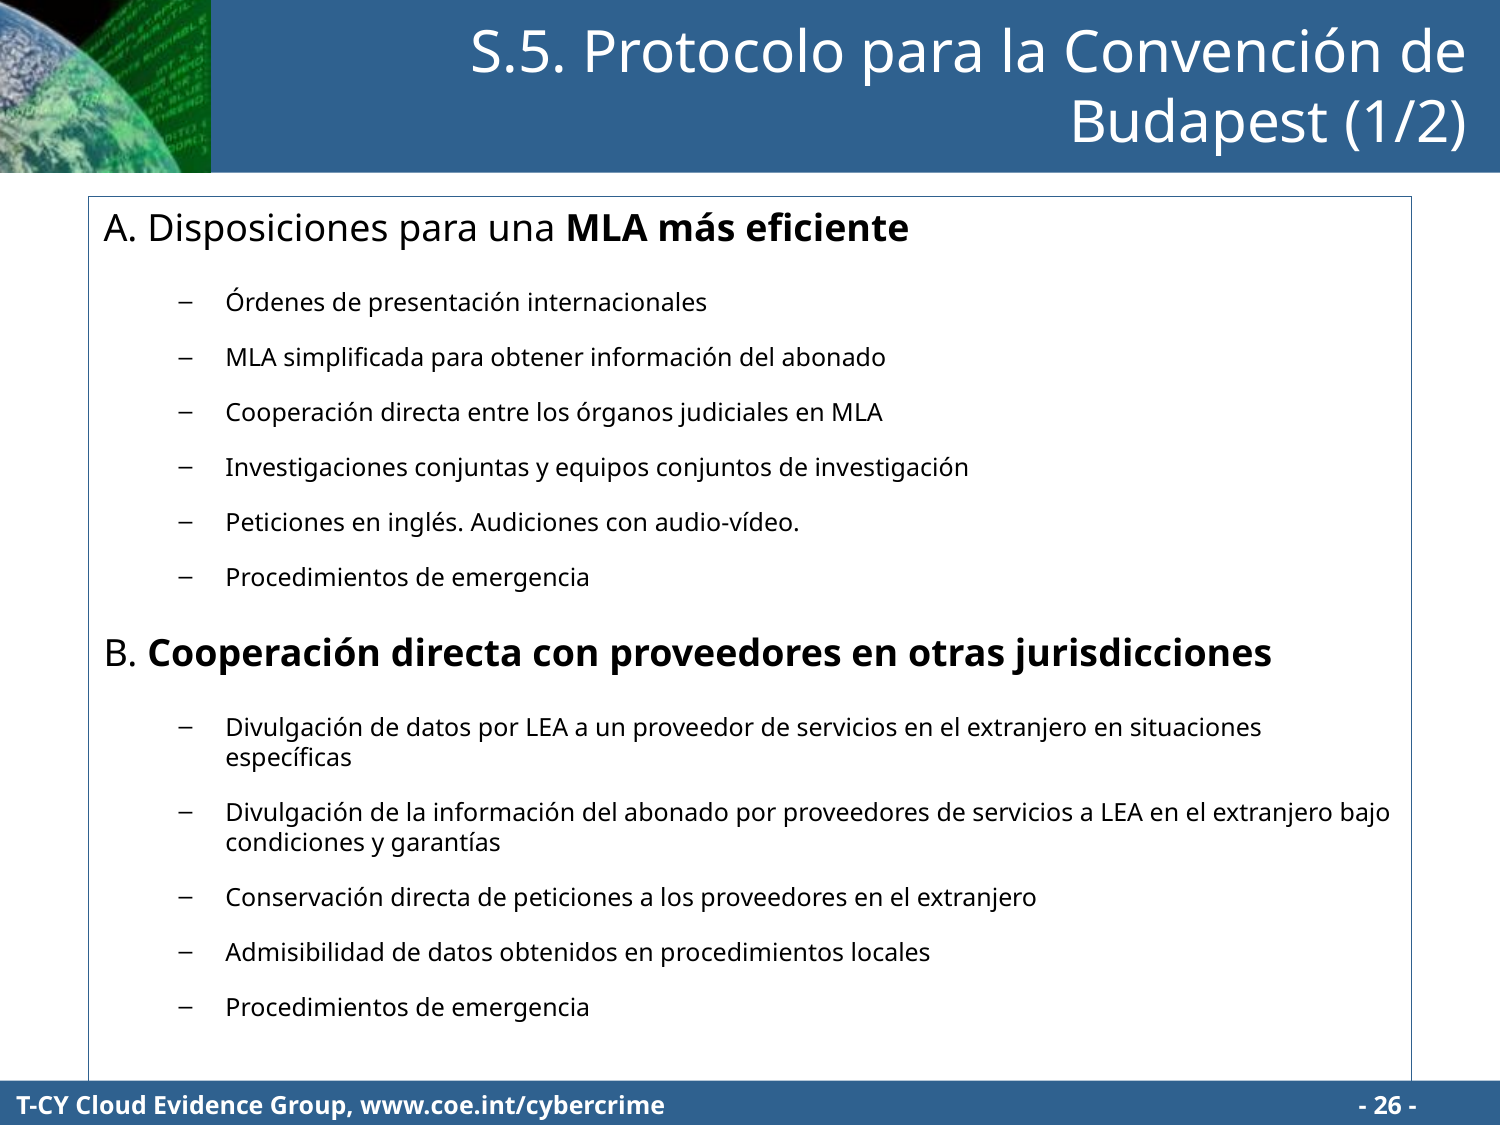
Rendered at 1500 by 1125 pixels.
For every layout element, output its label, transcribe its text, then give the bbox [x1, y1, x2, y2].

picture [0, 0, 212, 173]
text_box [214, 0, 1500, 175]
text_box [0, 1079, 1500, 1125]
text_box S.5. Protocolo para la Convención de Budapest (1/2) [230, 7, 1483, 162]
text_box T-CY Cloud Evidence Group, www.coe.int/cybercrime - 26 - [1, 1082, 1500, 1125]
list A. Disposiciones para una MLA más eficiente Órdenes de presentación internacionales MLA simplificada para obtener información del abonado Cooperación directa entre los órganos judiciales en MLA Investigaciones conjuntas y equipos conjuntos de investigación Peticiones en inglés. Audiciones con audio-vídeo. Procedimientos de emergencia B. Cooperación directa con proveedores en otras jurisdicciones Divulgación de datos por LEA a un proveedor de servicios en el extranjero en situaciones específicas Divulgación de la información del abonado por proveedores de servicios a LEA en el extranjero bajo condiciones y garantías Conservación directa de peticiones a los proveedores en el extranjero Admisibilidad de datos obtenidos en procedimientos locales Procedimientos de emergencia [88, 196, 1412, 1079]
